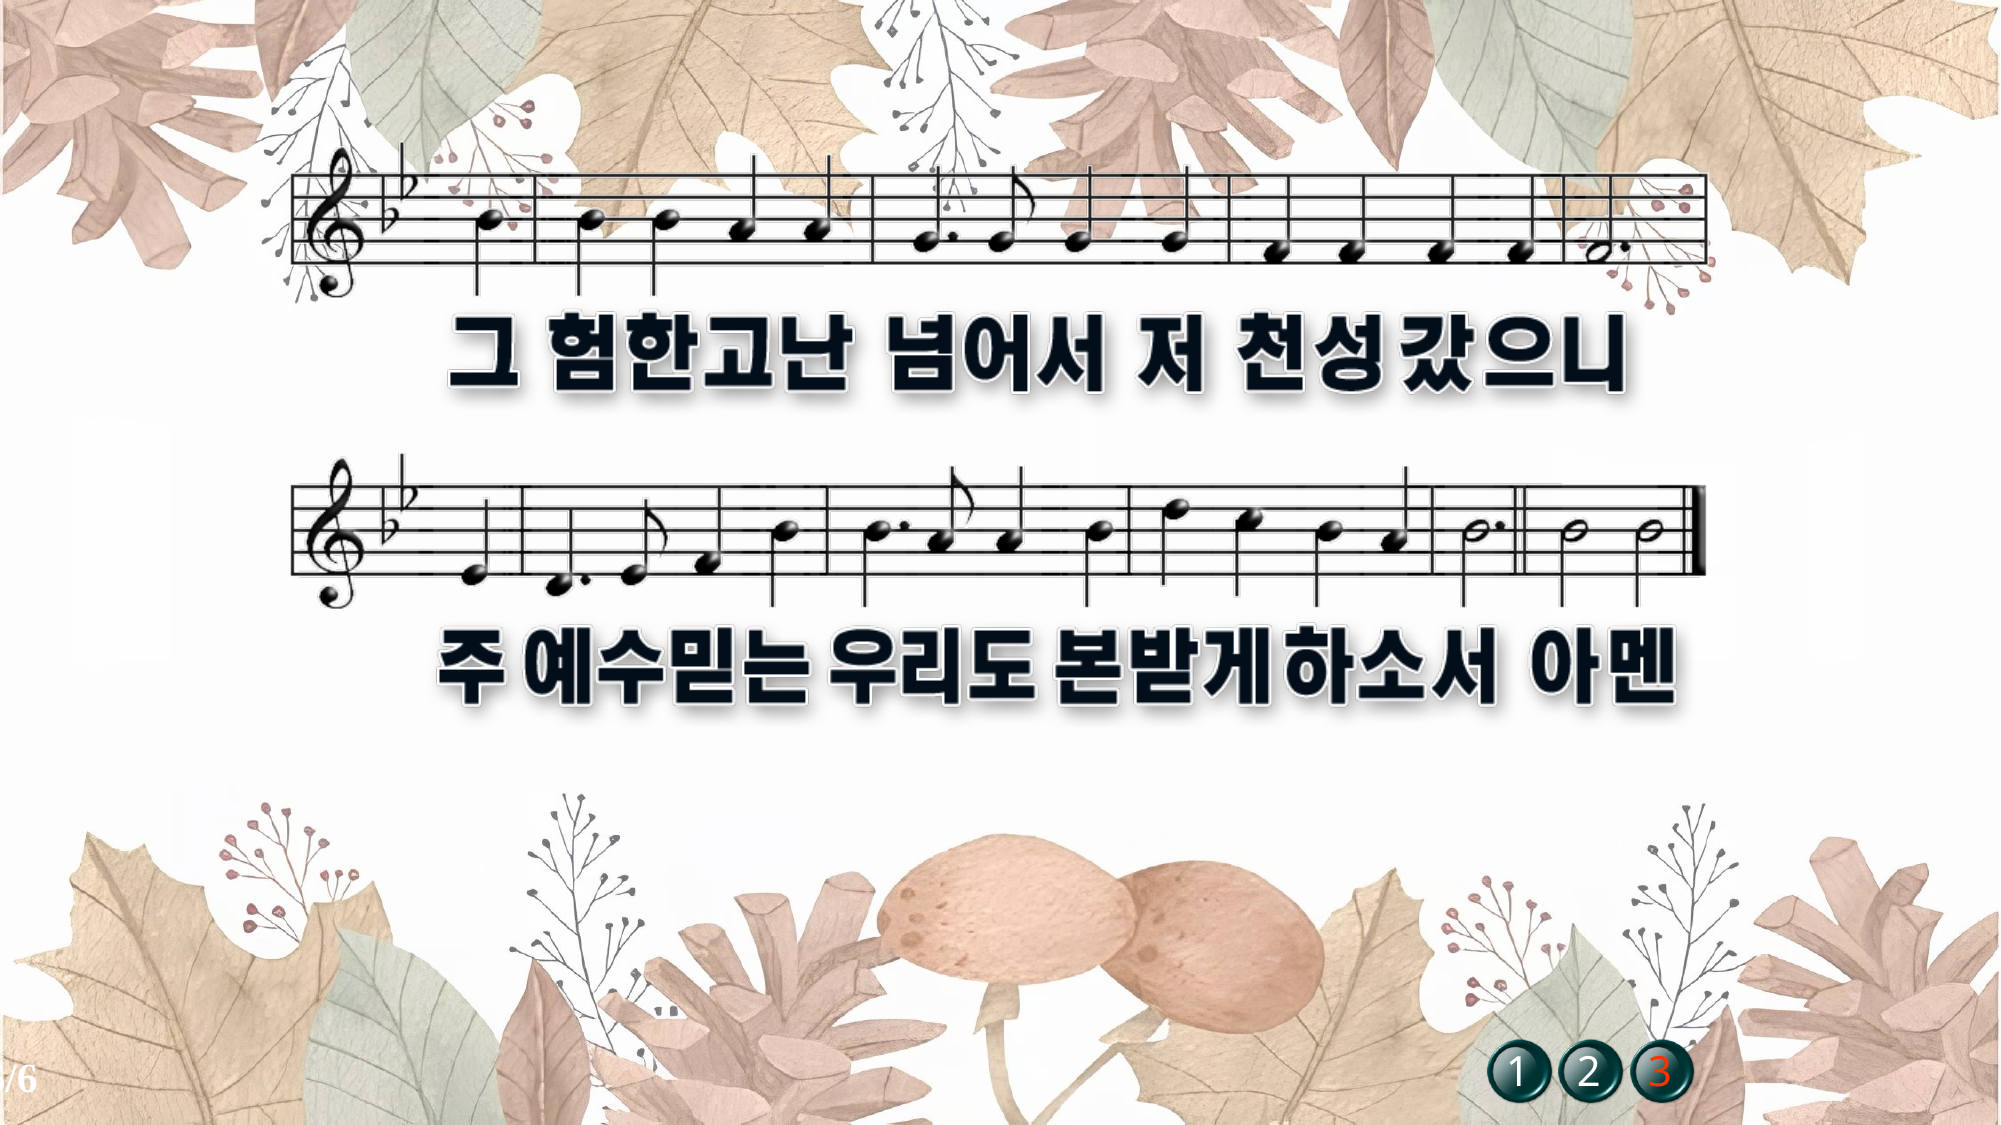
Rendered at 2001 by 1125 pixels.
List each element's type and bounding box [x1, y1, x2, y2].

text_box [1555, 1035, 1626, 1106]
text_box [1627, 1035, 1697, 1106]
picture [0, 0, 2001, 1125]
text_box [1484, 1035, 1555, 1106]
